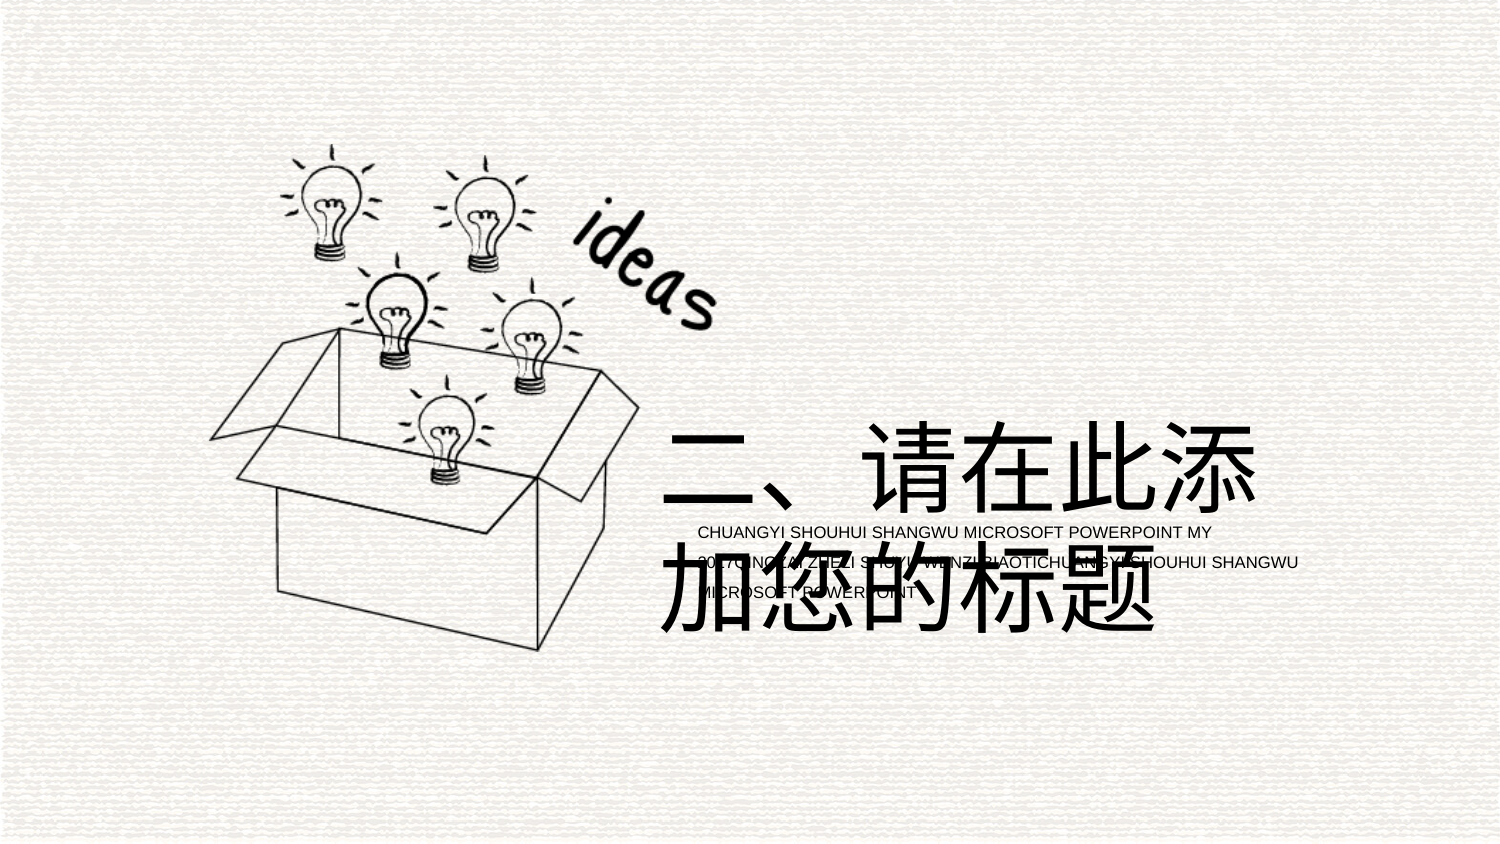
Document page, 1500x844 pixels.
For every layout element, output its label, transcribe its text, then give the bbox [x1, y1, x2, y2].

text_box 二、请在此添加您的标题 [721, 398, 1334, 504]
text_box CHUANGYI SHOUHUI SHANGWU MICROSOFT POWERPOINT MY 2017QINGZAI ZHELI SHUYU WENZI BIAOTICHUANGYI SHOUHUI SHANGWU MICROSOFT POWERPOINT [721, 504, 1334, 610]
picture [0, 0, 1500, 844]
text_box 二、请在此添加您的标题 [721, 610, 1334, 653]
